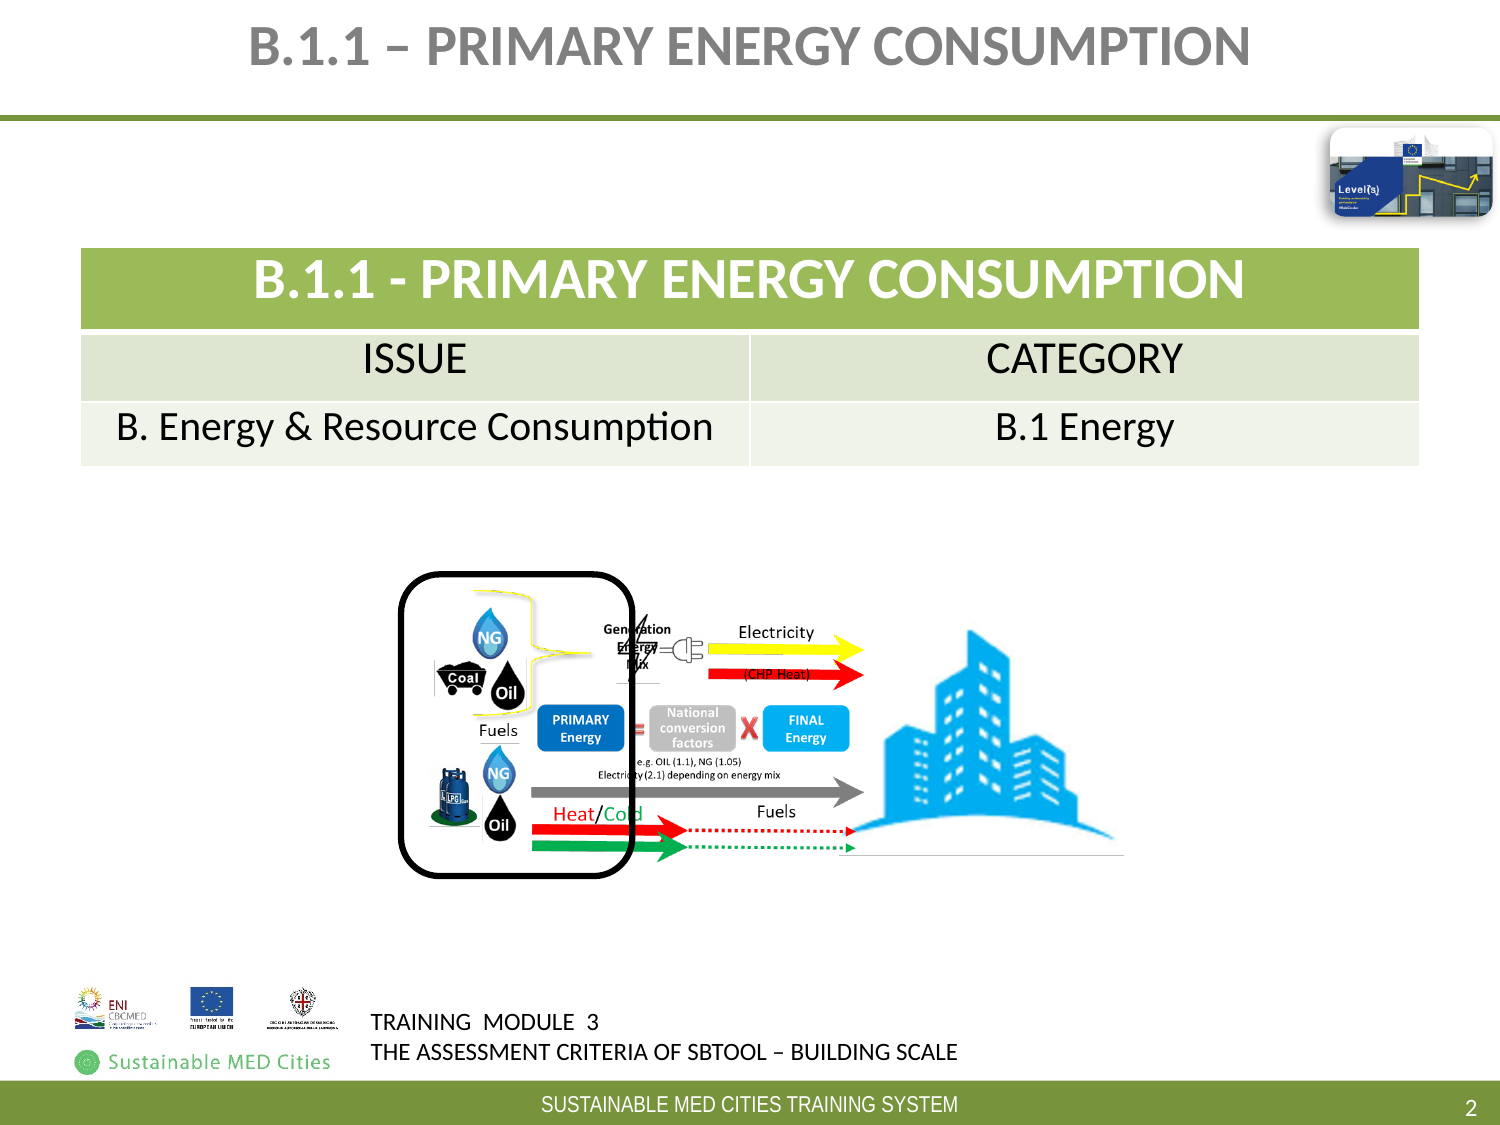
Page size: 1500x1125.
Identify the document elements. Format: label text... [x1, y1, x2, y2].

table_cell CATEGORY [751, 335, 1419, 401]
table_cell ISSUE [81, 335, 749, 401]
picture [62, 978, 356, 1080]
picture [1329, 127, 1493, 217]
table_header B.1.1 - PRIMARY ENERGY CONSUMPTION [81, 248, 1419, 329]
table_cell B.1 Energy [751, 403, 1419, 466]
slide_number 2 [1142, 1076, 1493, 1125]
picture [429, 587, 1125, 879]
table_cell B. Energy & Resource Consumption [81, 403, 749, 466]
text_box [398, 572, 625, 876]
